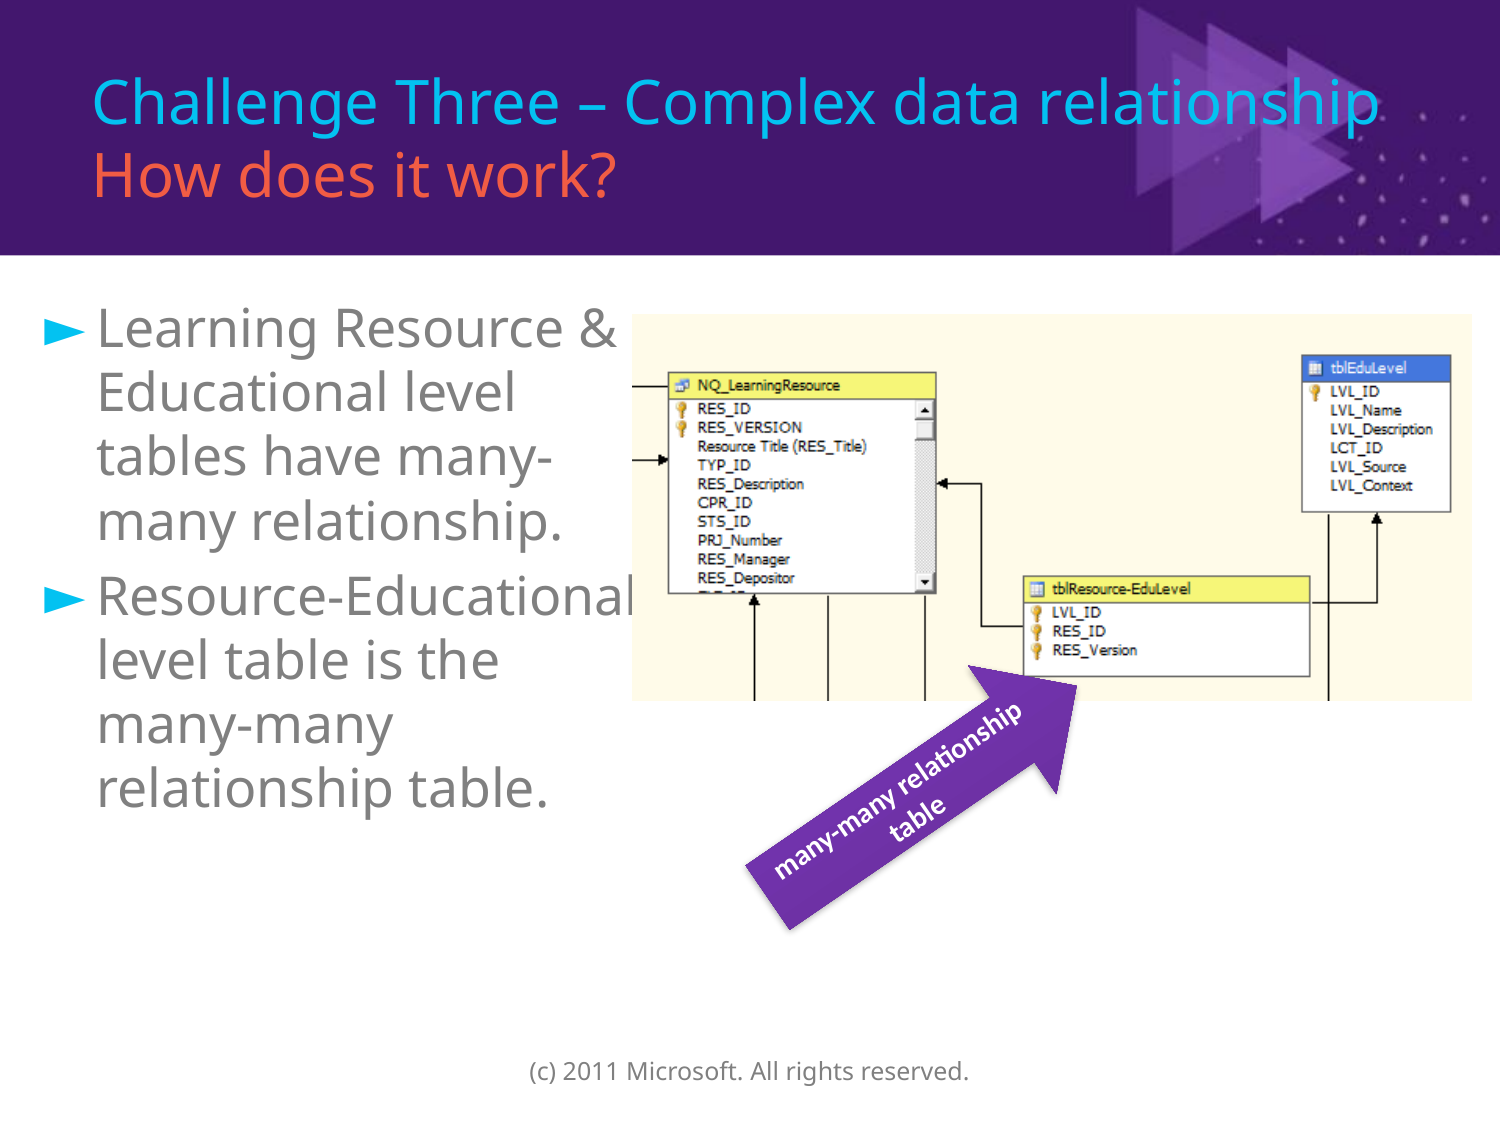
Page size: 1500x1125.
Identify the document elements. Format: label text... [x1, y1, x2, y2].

text_box many-many relationship table [745, 709, 1073, 930]
picture [631, 314, 1472, 701]
title Challenge Three – Complex data relationship How does it work? [76, 30, 1427, 243]
picture [0, 0, 1500, 255]
footer (c) 2011 Microsoft. All rights reserved. [512, 1042, 988, 1103]
list Learning Resource & Educational level tables have many-many relationship. Resource-Educational level table is the many-many relationship table. [29, 286, 658, 894]
